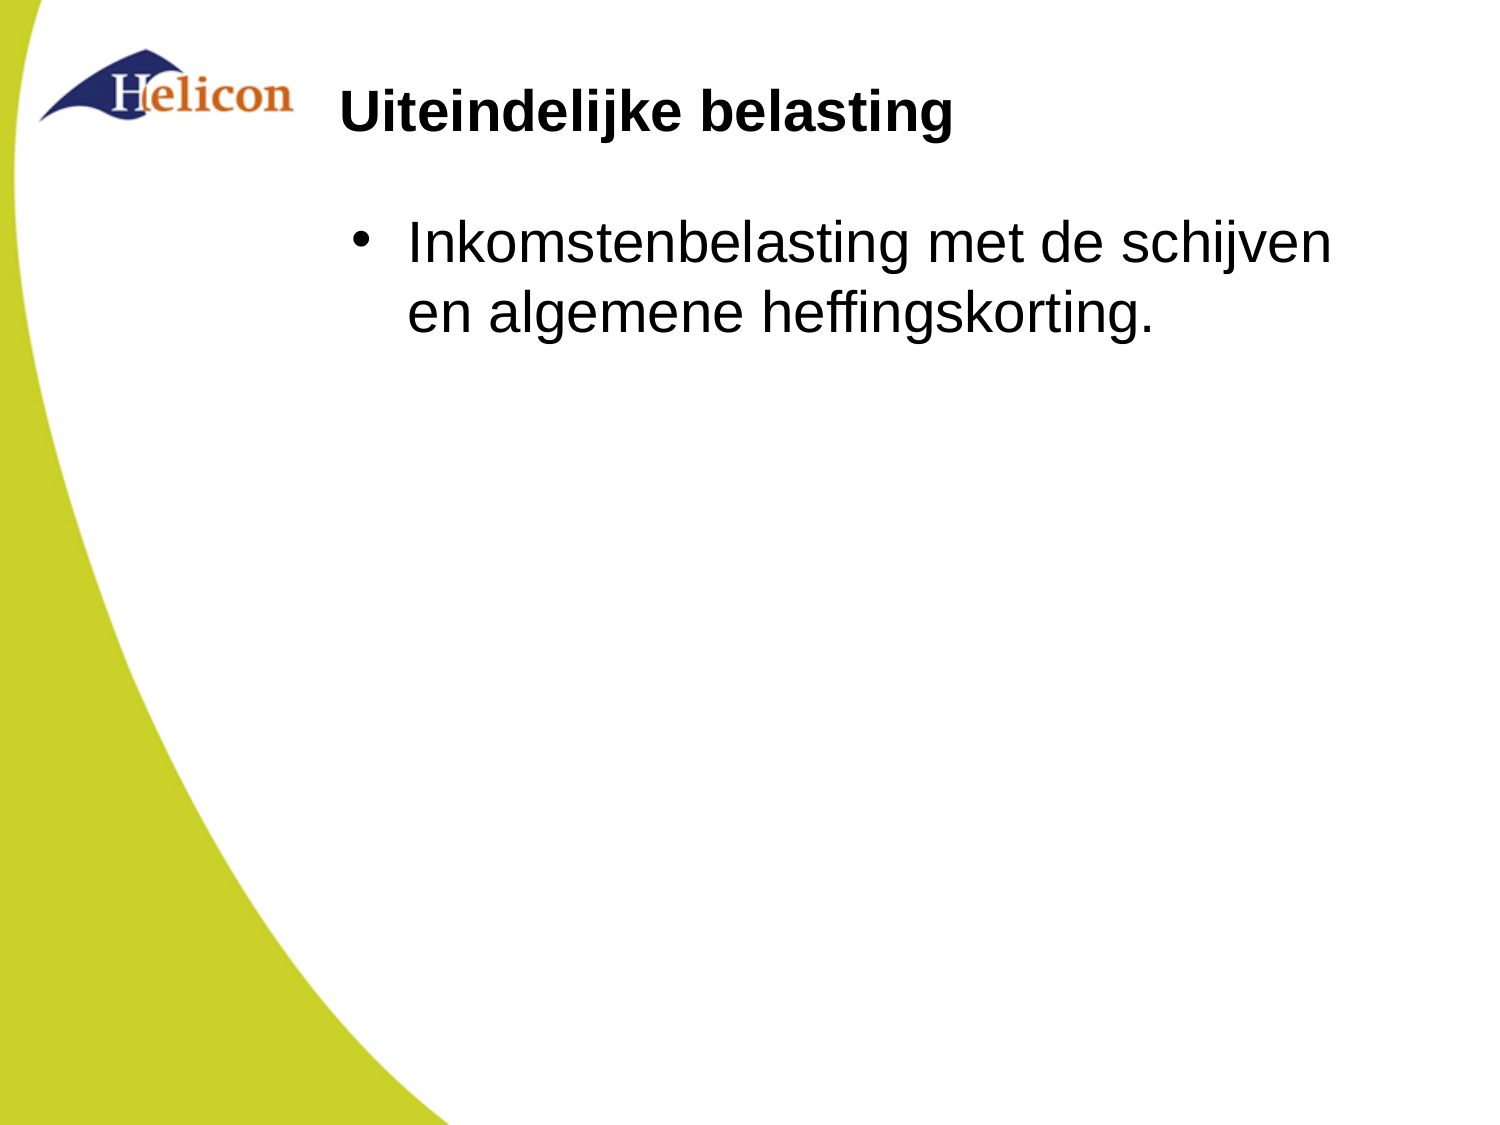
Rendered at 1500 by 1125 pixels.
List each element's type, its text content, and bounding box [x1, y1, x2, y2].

title Uiteindelijke belasting [324, 54, 1415, 161]
picture [0, 0, 1500, 1125]
list Inkomstenbelasting met de schijven en algemene heffingskorting. [336, 196, 1425, 1005]
